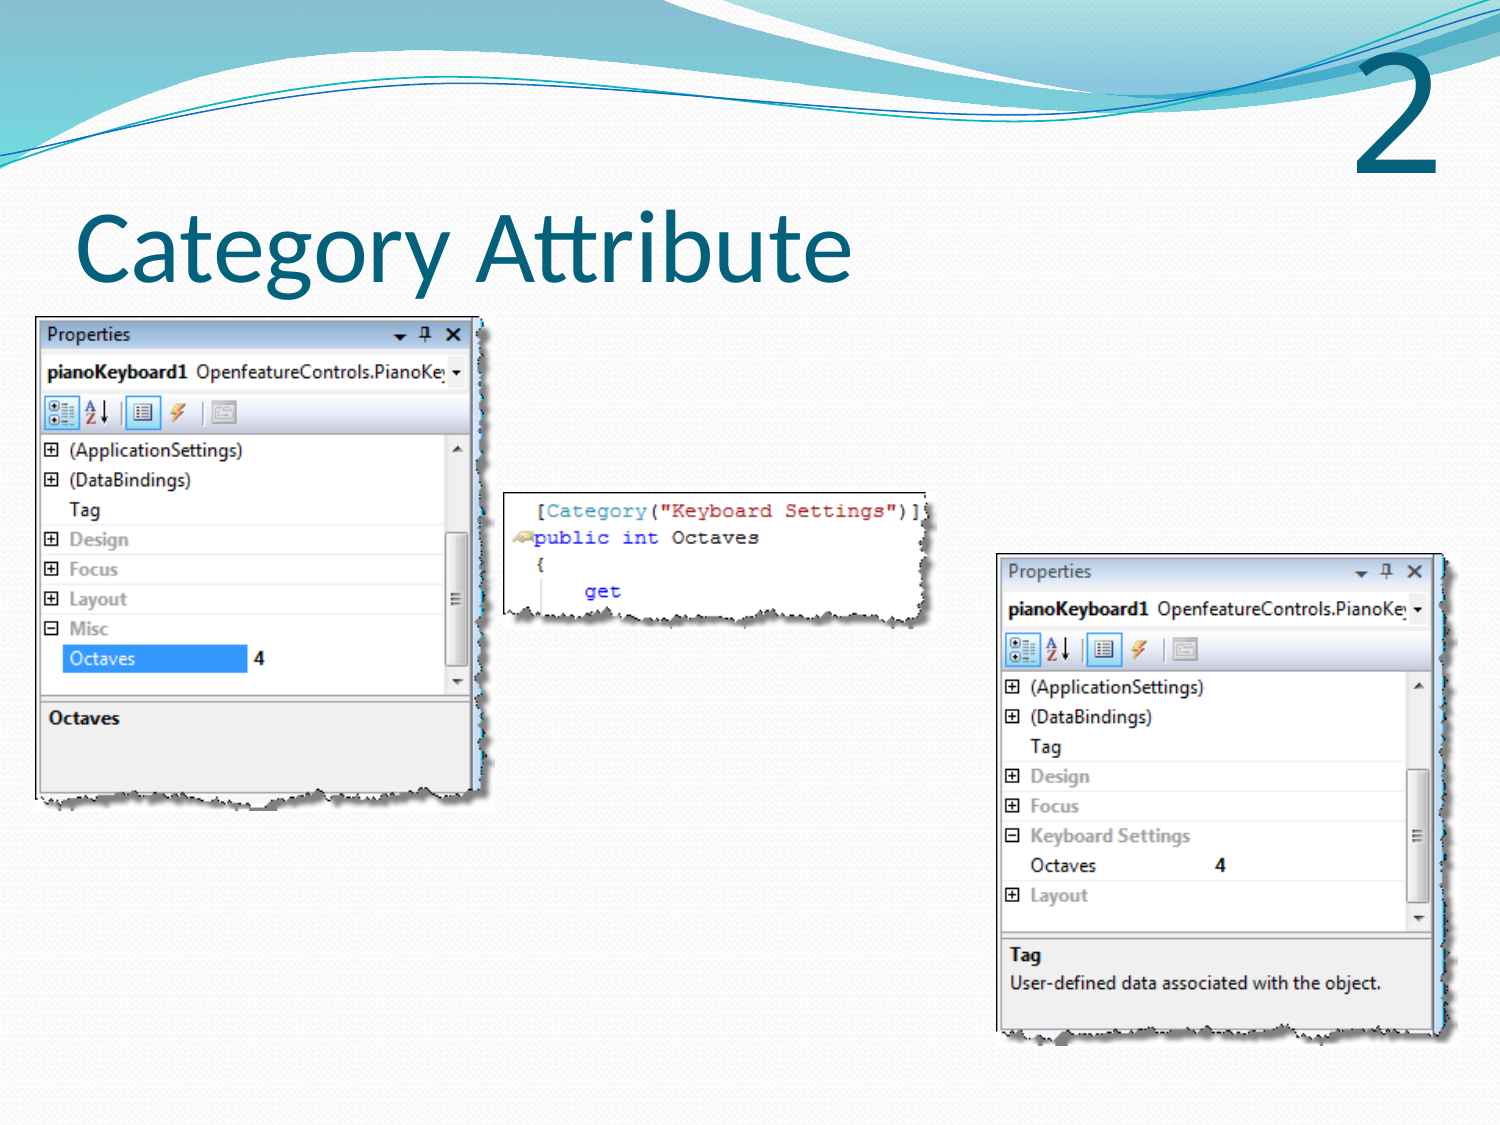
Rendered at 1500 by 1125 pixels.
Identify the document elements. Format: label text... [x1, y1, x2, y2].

picture [503, 491, 937, 629]
picture [995, 553, 1458, 1047]
title Category Attribute [75, 115, 1425, 303]
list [34, 316, 495, 811]
text_box 2 [1334, 0, 1460, 215]
